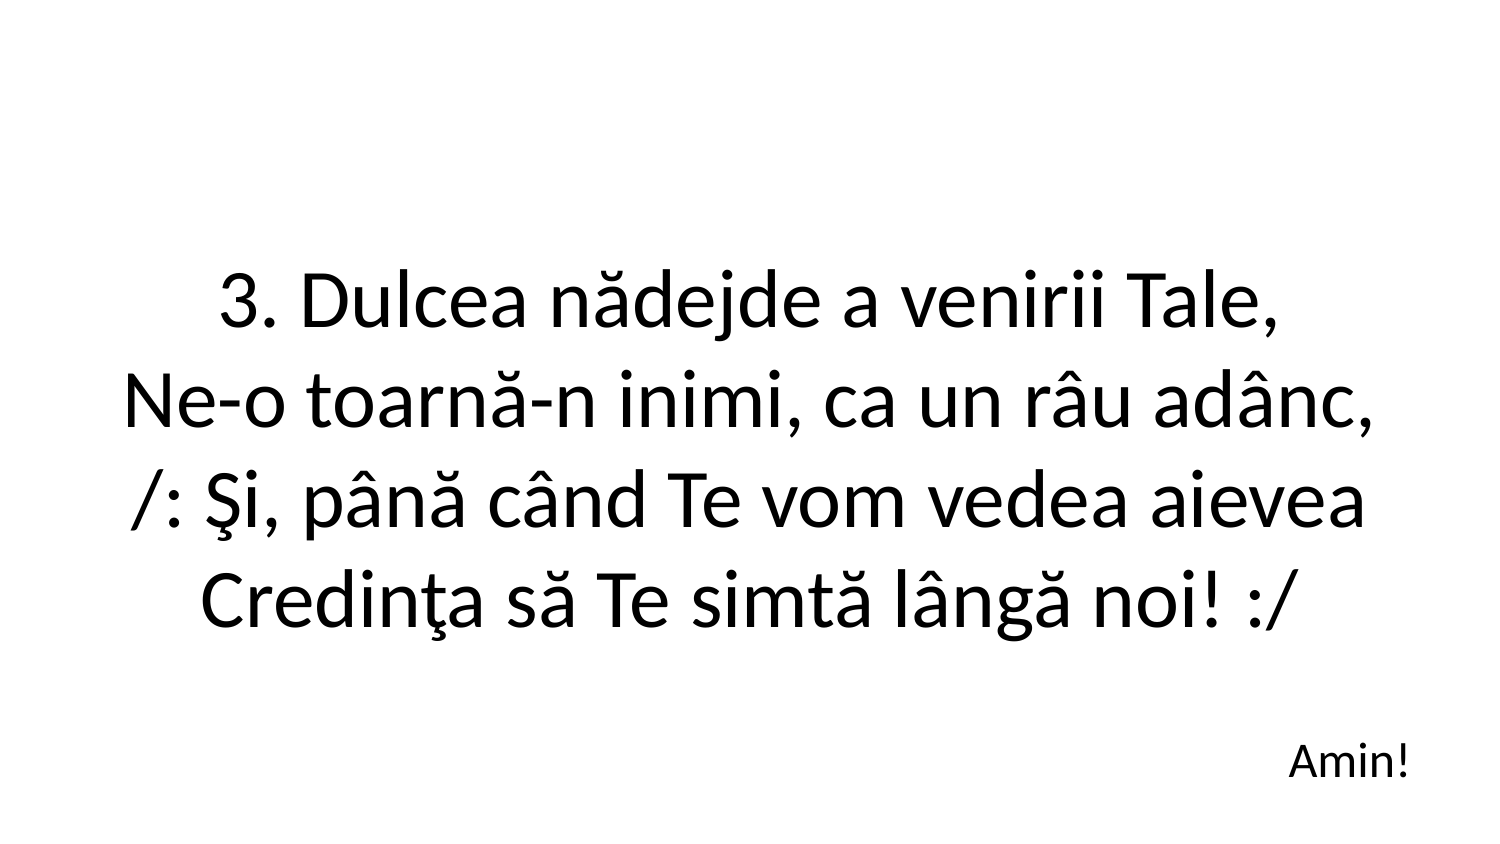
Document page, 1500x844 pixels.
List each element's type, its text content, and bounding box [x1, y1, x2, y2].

text_box 3. Dulcea nădejde a venirii Tale, Ne-o toarnă-n inimi, ca un râu adânc, /: Şi, până când Te vom vedea aievea Credinţa să Te simtă lângă noi! :/ [107, 192, 1393, 652]
text_box Amin! [1273, 674, 1427, 795]
